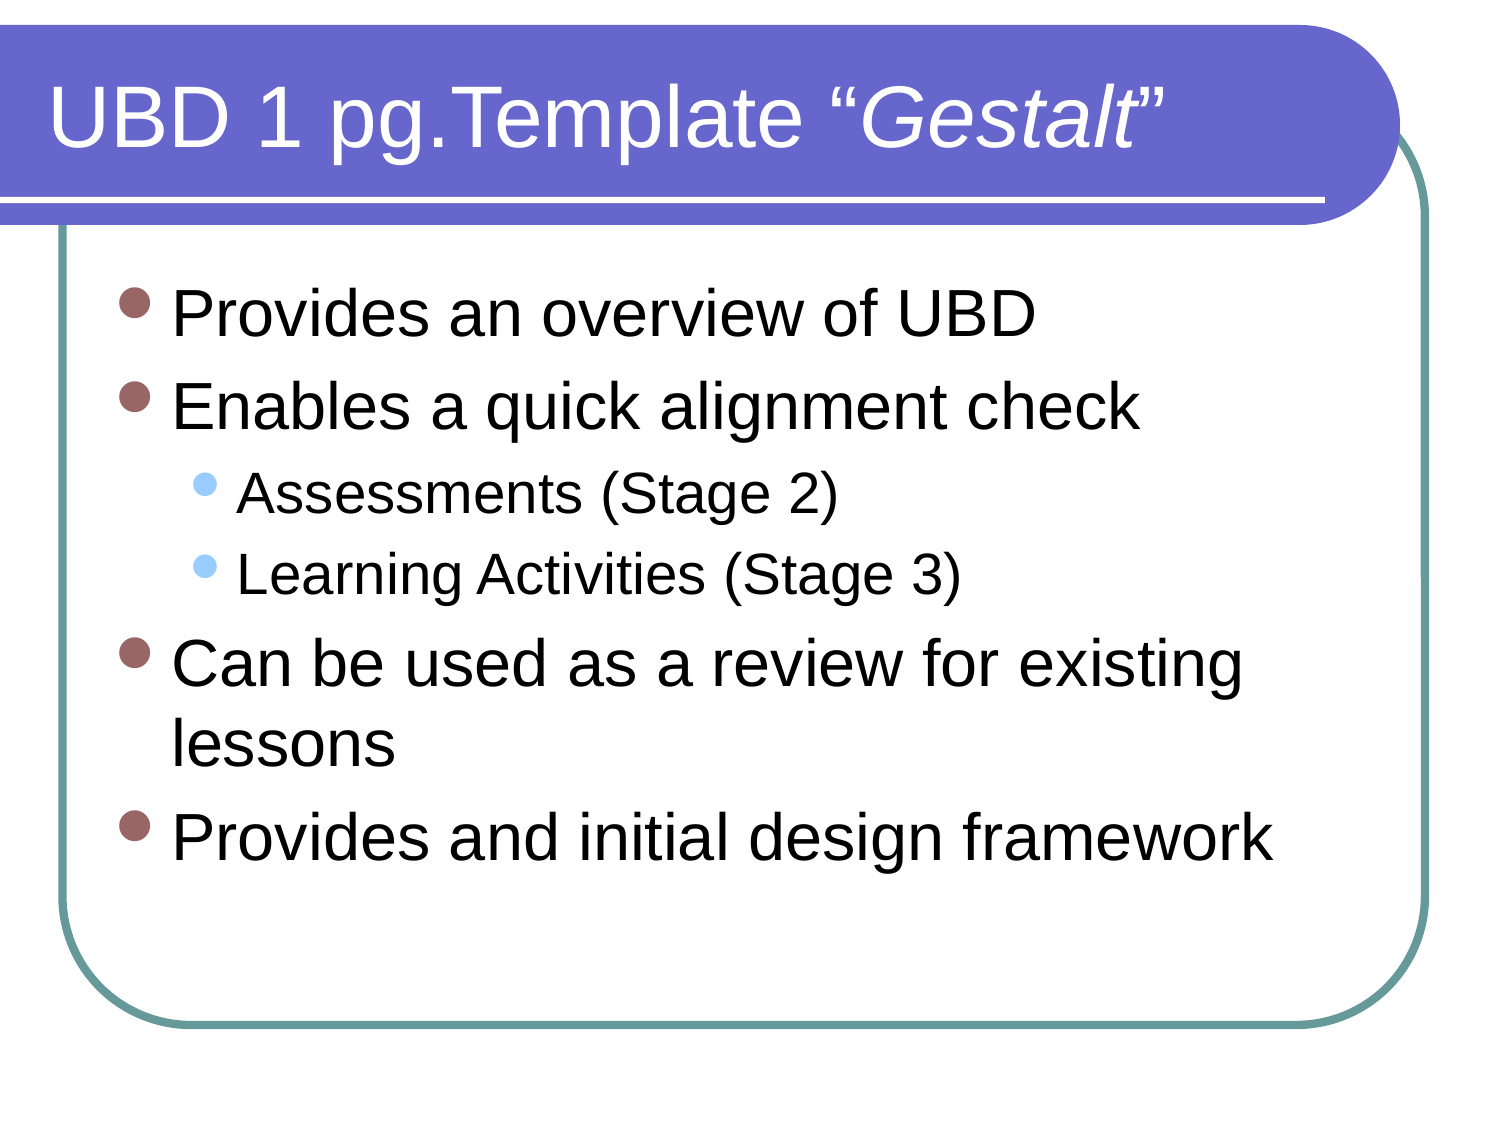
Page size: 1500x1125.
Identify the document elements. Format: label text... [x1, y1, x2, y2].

list Provides an overview of UBD Enables a quick alignment check Assessments (Stage 2) Learning Activities (Stage 3) Can be used as a review for existing lessons Provides and initial design framework [99, 262, 1401, 988]
title UBD 1 pg.Template “Gestalt” [31, 37, 1348, 188]
